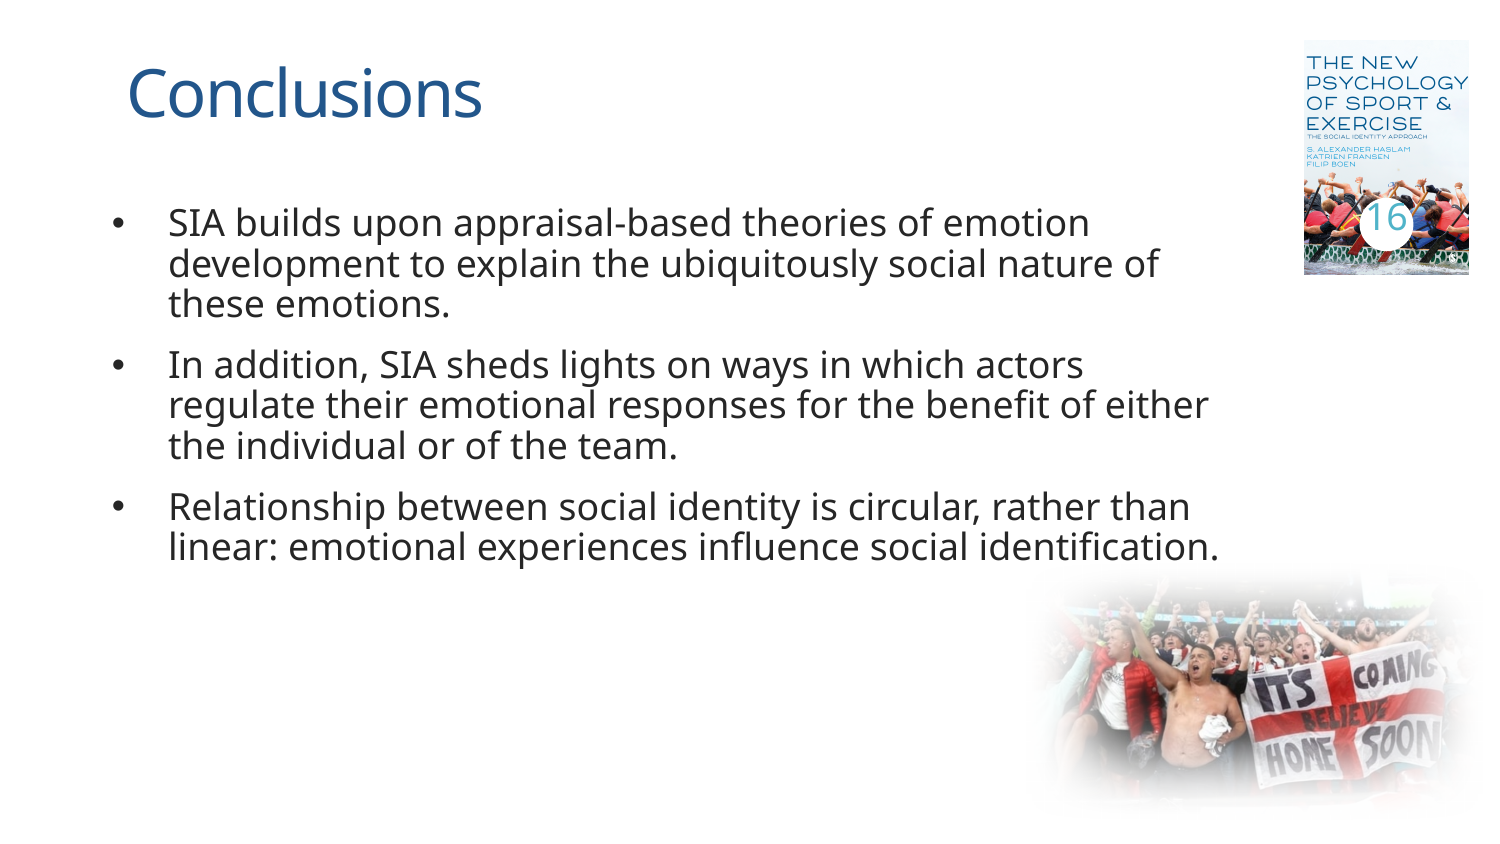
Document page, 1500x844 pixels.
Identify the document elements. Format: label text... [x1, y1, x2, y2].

picture [1304, 40, 1469, 275]
title Conclusions [111, 55, 1387, 142]
list SIA builds upon appraisal-based theories of emotion development to explain the ubiquitously social nature of these emotions. In addition, SIA sheds lights on ways in which actors regulate their emotional responses for the benefit of either the individual or of the team. Relationship between social identity is circular, rather than linear: emotional experiences influence social identification. [96, 196, 1255, 795]
slide_number 16 [1344, 79, 1429, 252]
picture [1025, 562, 1484, 821]
